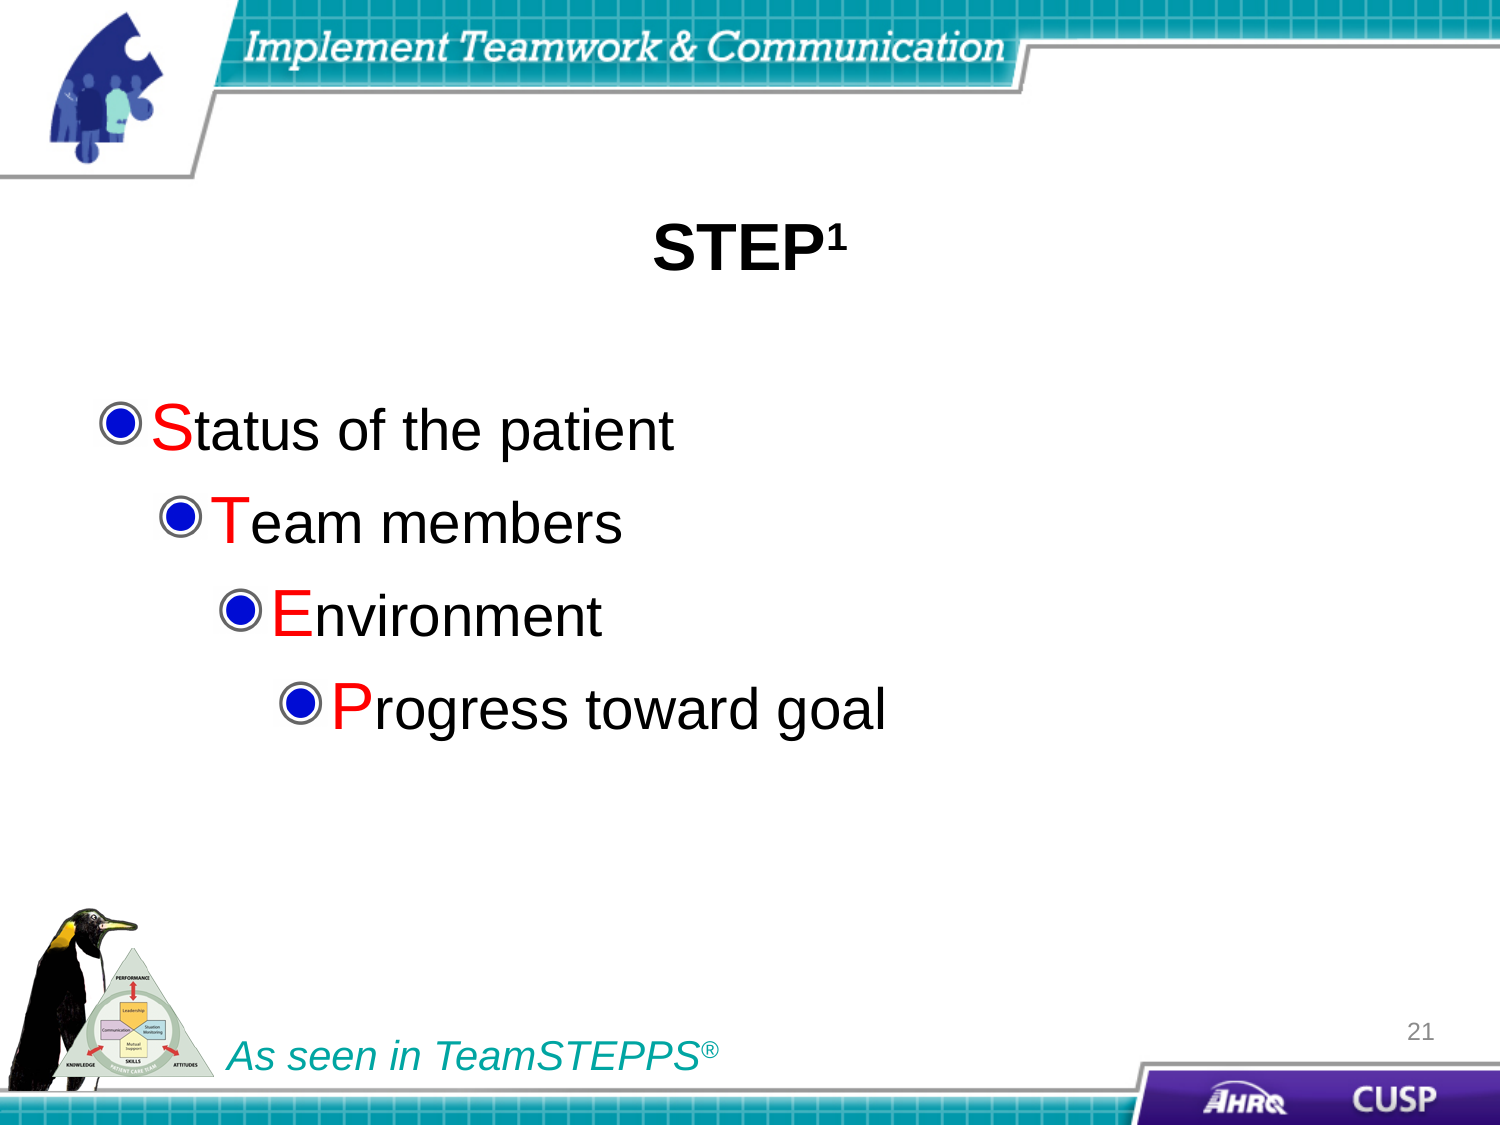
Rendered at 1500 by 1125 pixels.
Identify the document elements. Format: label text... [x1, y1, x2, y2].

text_box As seen in TeamSTEPPS® [226, 1021, 813, 1087]
list Status of the patient Team members Environment Progress toward goal [74, 312, 1426, 1001]
picture [0, 0, 1500, 1125]
slide_number 21 [1100, 999, 1450, 1060]
title STEP1 [74, 149, 1426, 312]
